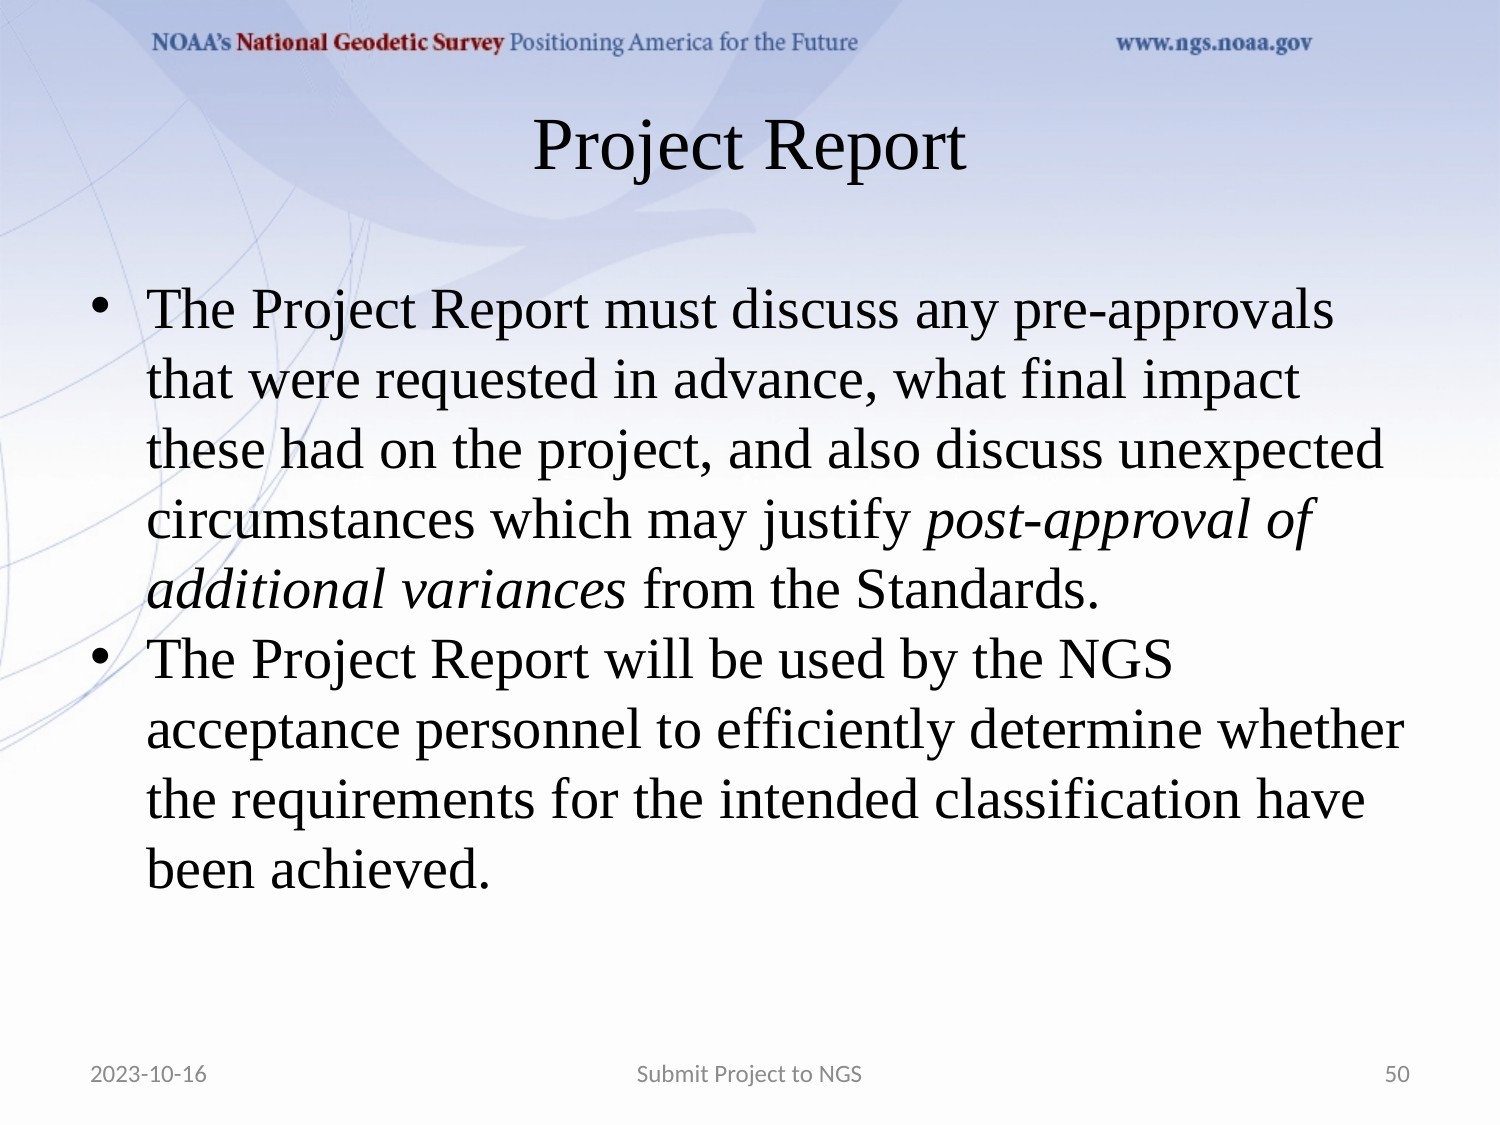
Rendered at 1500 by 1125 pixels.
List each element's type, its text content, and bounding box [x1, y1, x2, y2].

text_box Project Report [74, 70, 1425, 208]
footer Submit Project to NGS [512, 1042, 988, 1103]
slide_number 50 [1074, 1042, 1425, 1103]
picture [0, 0, 1500, 1125]
text_box The Project Report must discuss any pre-approvals that were requested in advance, what final impact these had on the project, and also discuss unexpected circumstances which may justify post-approval of additional variances from the Standards. The Project Report will be used by the NGS acceptance personnel to efficiently determine whether the requirements for the intended classification have been achieved. [74, 262, 1425, 1005]
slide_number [75, 1042, 425, 1103]
